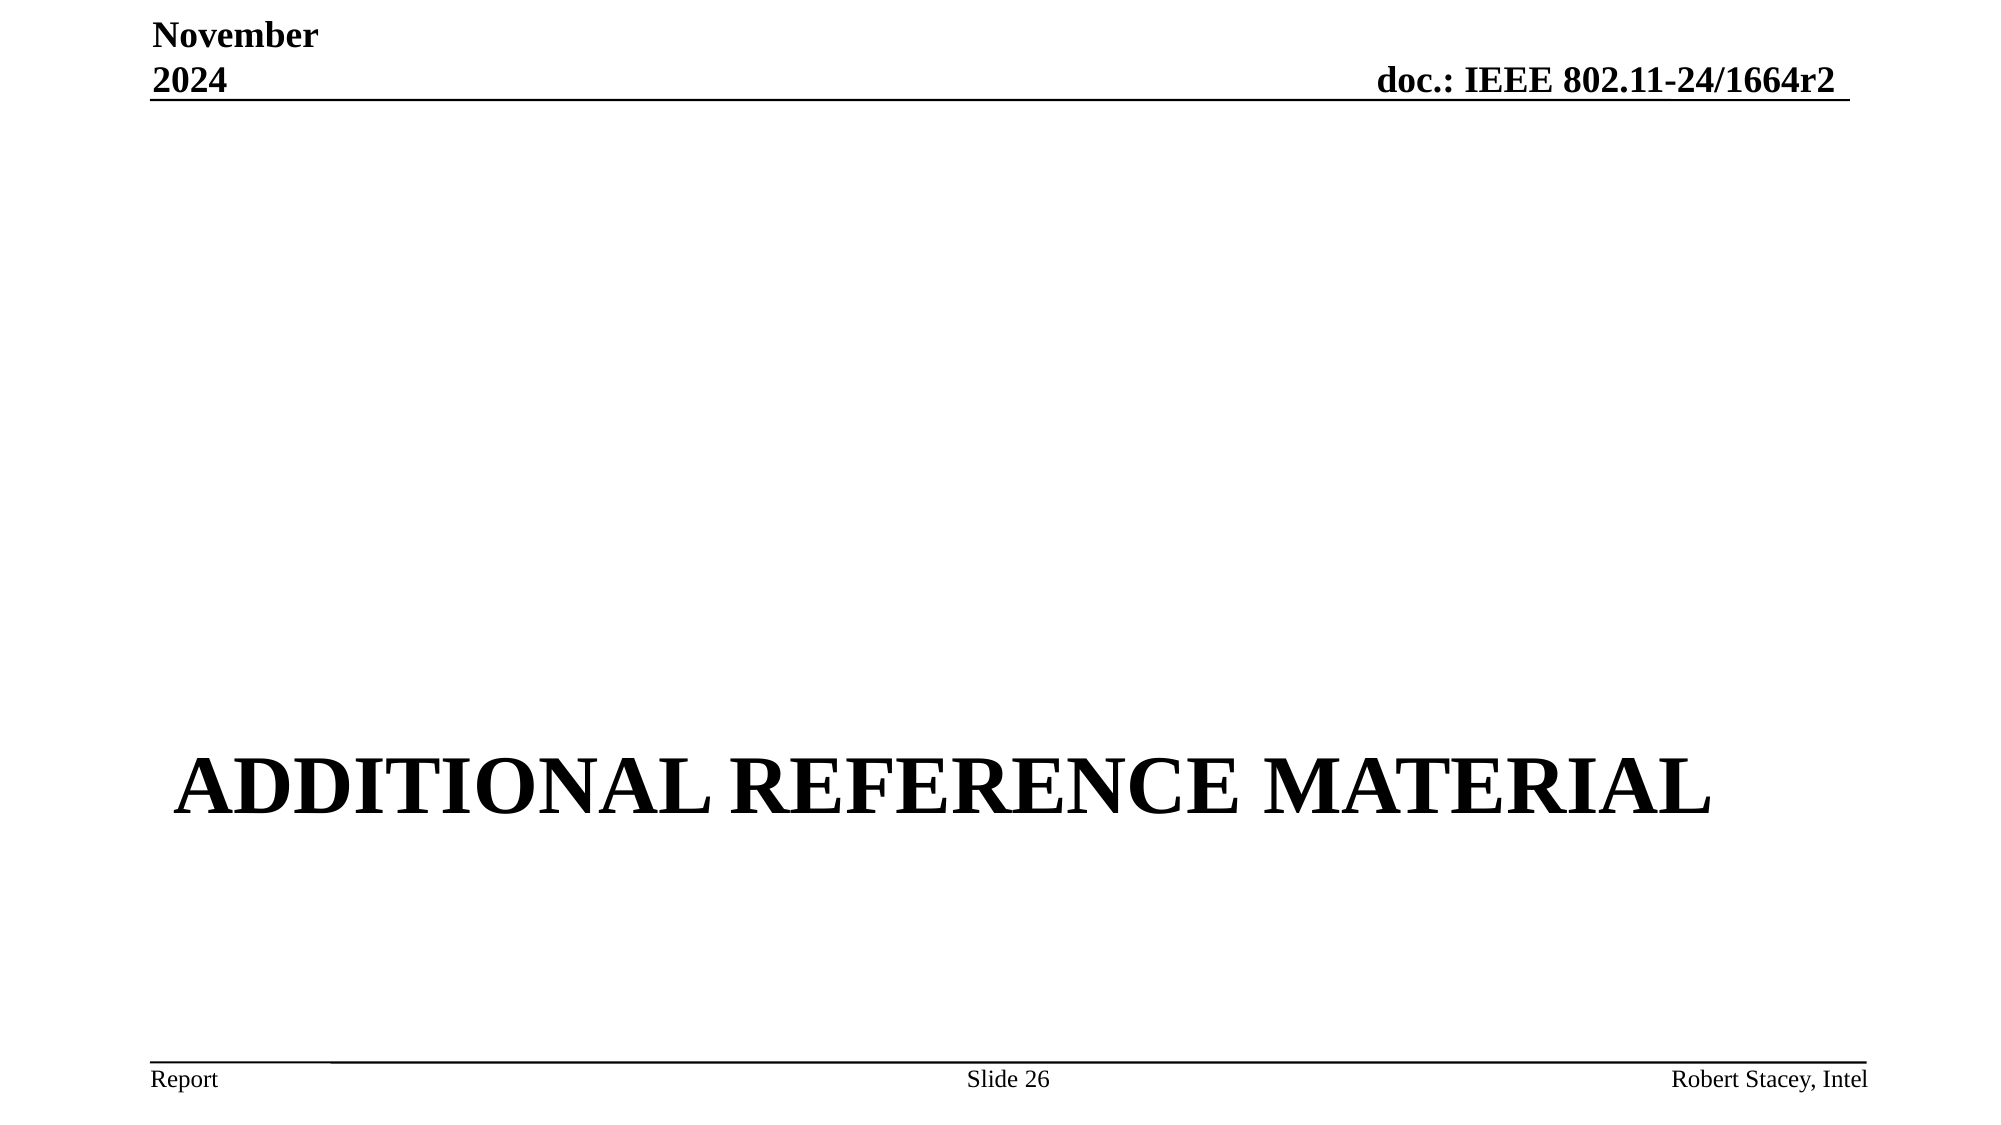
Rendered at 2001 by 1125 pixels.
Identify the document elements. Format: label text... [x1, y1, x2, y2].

title Additional Reference material [157, 722, 1858, 947]
footer Robert Stacey, Intel [1512, 1061, 1869, 1093]
slide_number Slide 26 [964, 1061, 1053, 1093]
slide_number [152, 54, 347, 101]
